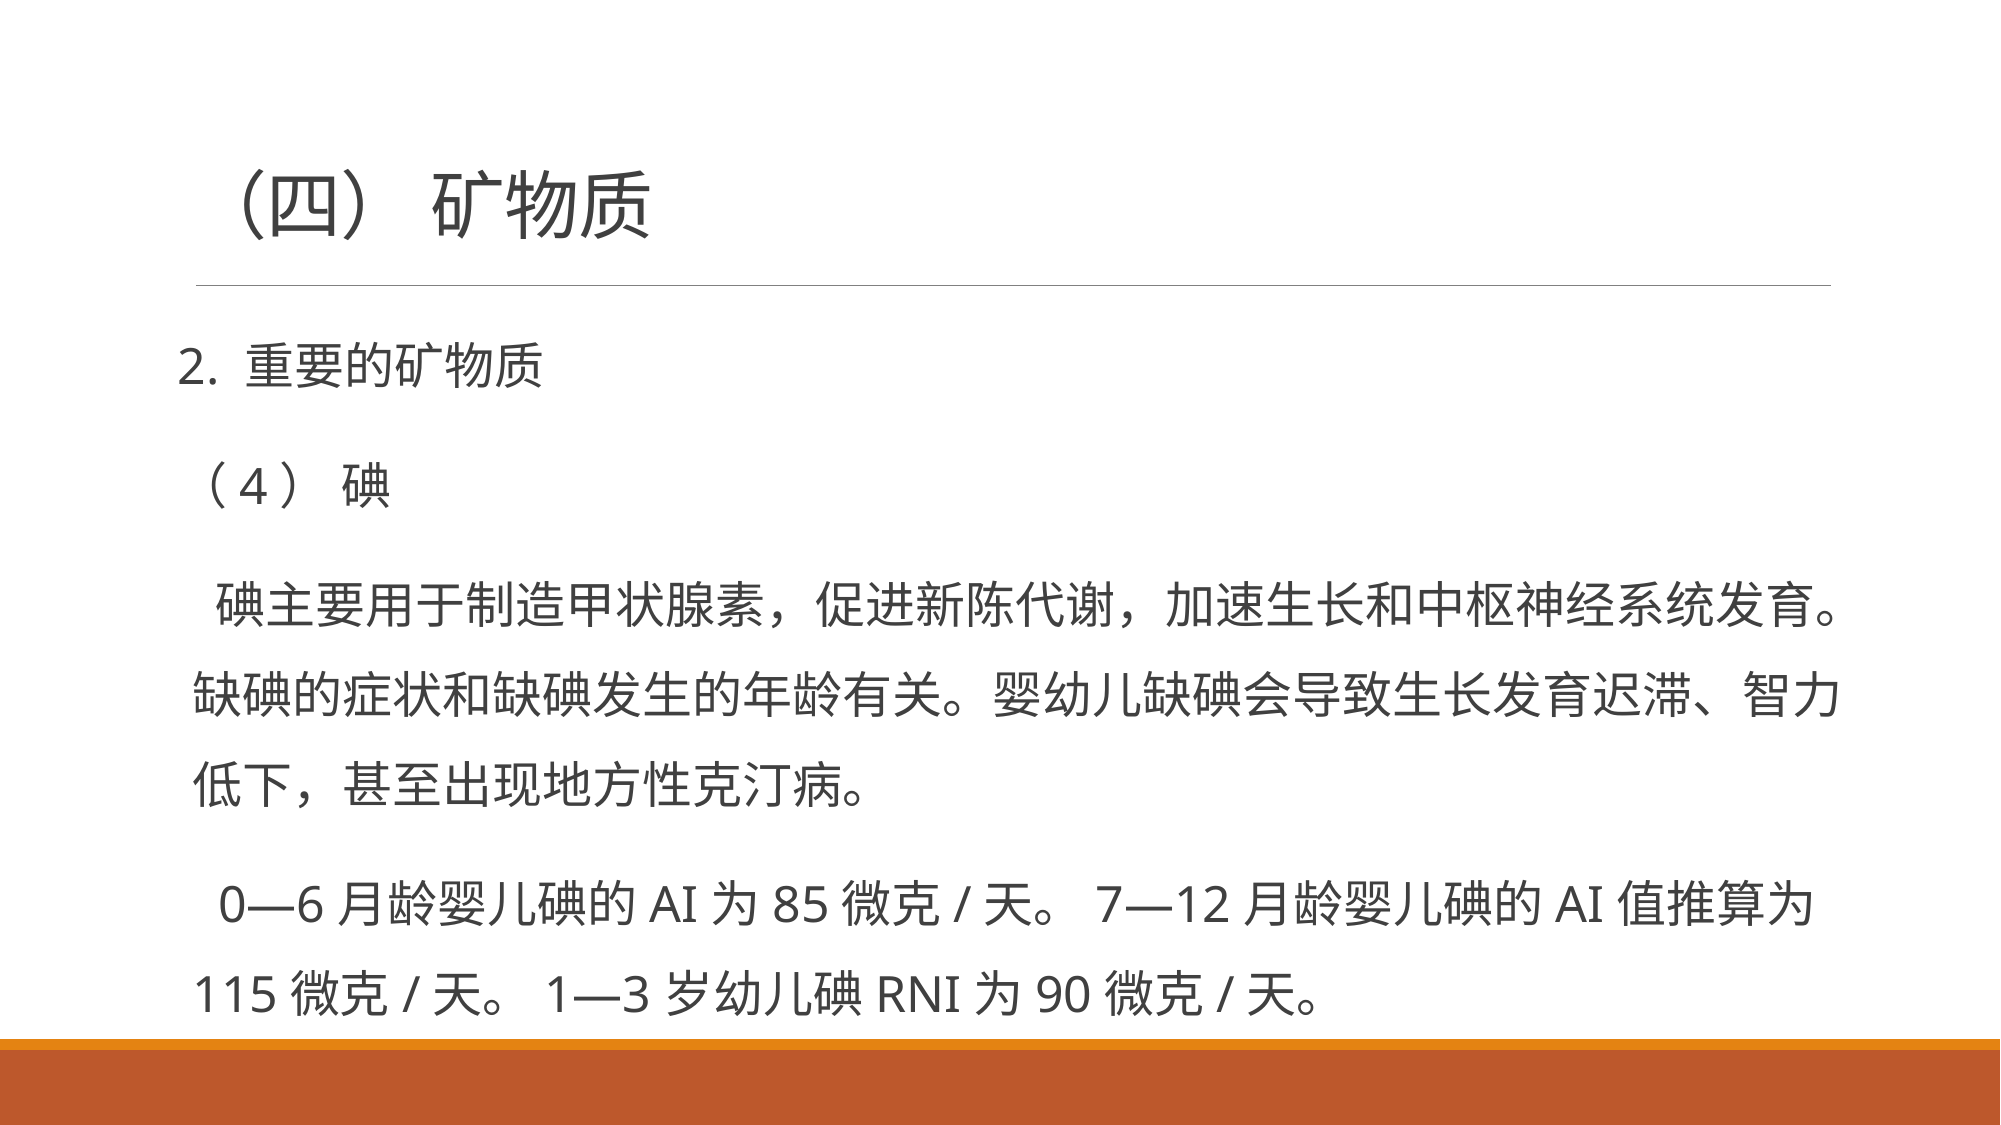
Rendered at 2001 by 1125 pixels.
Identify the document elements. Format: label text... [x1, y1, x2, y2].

list 2. 重要的矿物质 （4） 碘 碘主要用于制造甲状腺素，促进新陈代谢，加速生长和中枢神经系统发育。缺碘的症状和缺碘发生的年龄有关。婴幼儿缺碘会导致生长发育迟滞、智力低下，甚至出现地方性克汀病。 0—6月龄婴儿碘的AI为85微克/天。7—12月龄婴儿碘的AI值推算为115微克/天。1—3岁幼儿碘RNI为90微克/天。 [177, 198, 1846, 1018]
title （四） 矿物质 [177, 132, 1588, 198]
